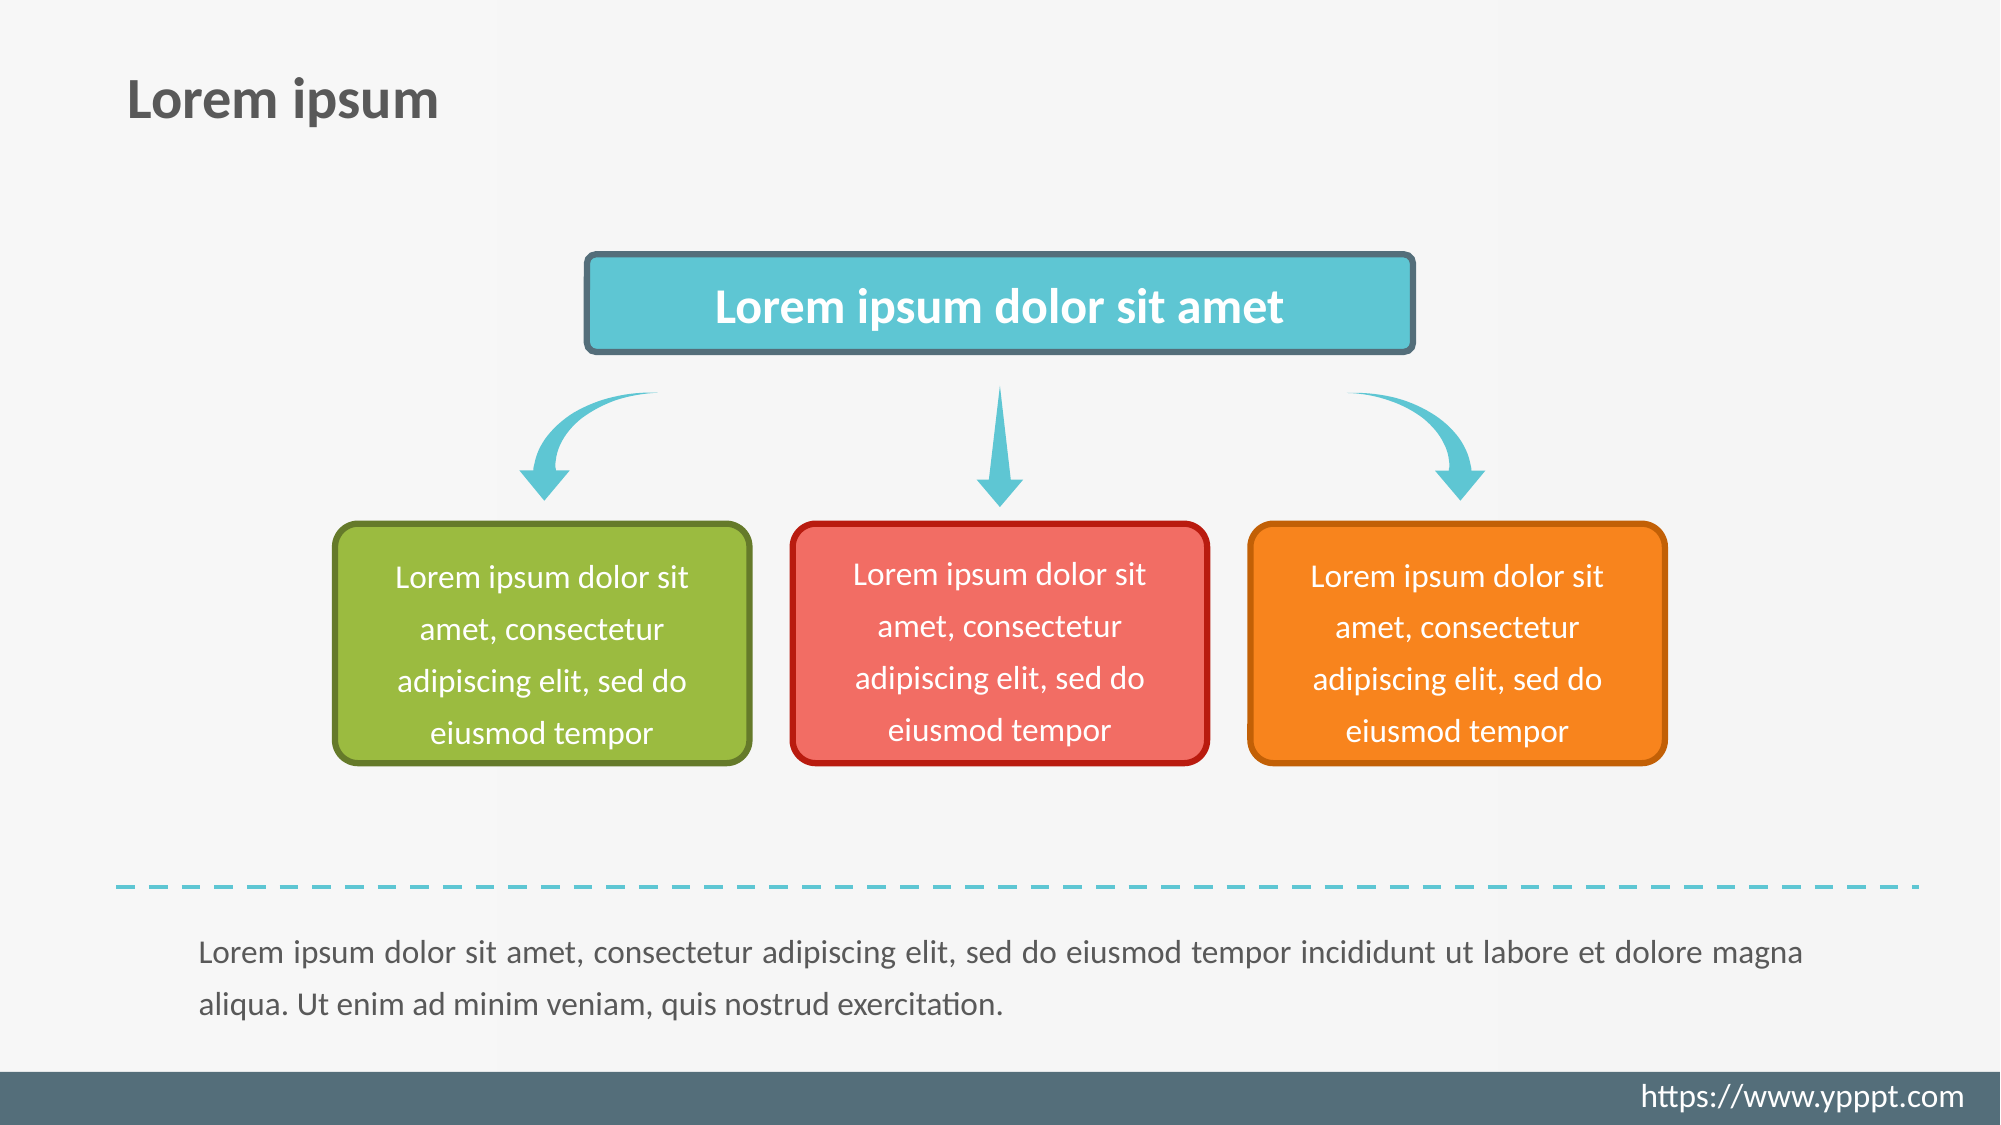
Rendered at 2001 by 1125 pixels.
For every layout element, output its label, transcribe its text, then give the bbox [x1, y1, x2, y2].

text_box [1346, 392, 1486, 501]
text_box [333, 522, 751, 765]
text_box [519, 392, 658, 501]
text_box [791, 522, 1209, 765]
text_box [976, 385, 1024, 508]
text_box Lorem ipsum dolor sit amet [585, 253, 1415, 354]
text_box https://www.ypppt.com [1430, 1066, 1981, 1122]
text_box Lorem ipsum [112, 52, 455, 138]
text_box [1249, 522, 1666, 765]
text_box Lorem ipsum dolor sit amet, consectetur adipiscing elit, sed do eiusmod tempor [356, 536, 728, 759]
text_box Lorem ipsum dolor sit amet, consectetur adipiscing elit, sed do eiusmod tempor [814, 533, 1186, 756]
text_box [0, 1071, 2000, 1125]
text_box Lorem ipsum dolor sit amet, consectetur adipiscing elit, sed do eiusmod tempor incididunt ut labore et dolore magna aliqua. Ut enim ad minim veniam, quis nostrud exercitation. [183, 910, 1822, 1030]
text_box Lorem ipsum dolor sit amet, consectetur adipiscing elit, sed do eiusmod tempor [1272, 534, 1644, 757]
